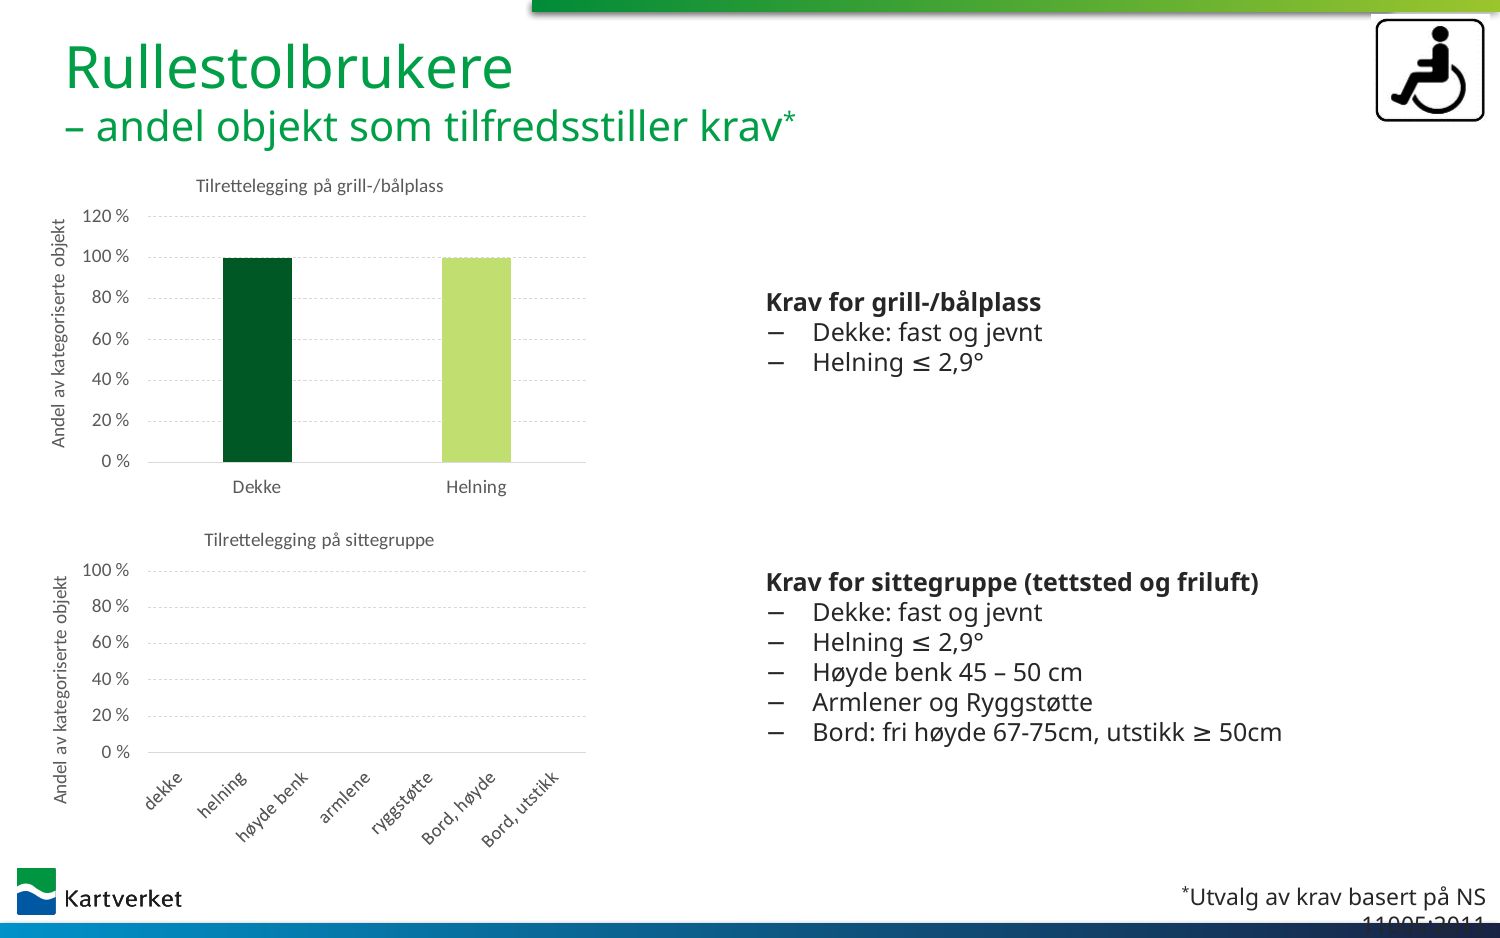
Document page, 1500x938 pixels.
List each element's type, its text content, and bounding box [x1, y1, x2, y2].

picture [41, 520, 597, 859]
text_box Krav for sittegruppe (tettsted og friluft) Dekke: fast og jevnt Helning ≤ 2,9° Høyde benk 45 – 50 cm Armlener og Ryggstøtte Bord: fri høyde 67-75cm, utstikk ≥ 50cm [750, 559, 1500, 754]
text_box Rullestolbrukere – andel objekt som tilfredsstiller krav* [49, 14, 1431, 158]
text_box *Utvalg av krav basert på NS 11005:2011 [1068, 873, 1500, 938]
picture [41, 166, 597, 505]
text_box Krav for grill-/bålplass Dekke: fast og jevnt Helning ≤ 2,9° [750, 279, 1452, 384]
picture [1371, 13, 1491, 127]
